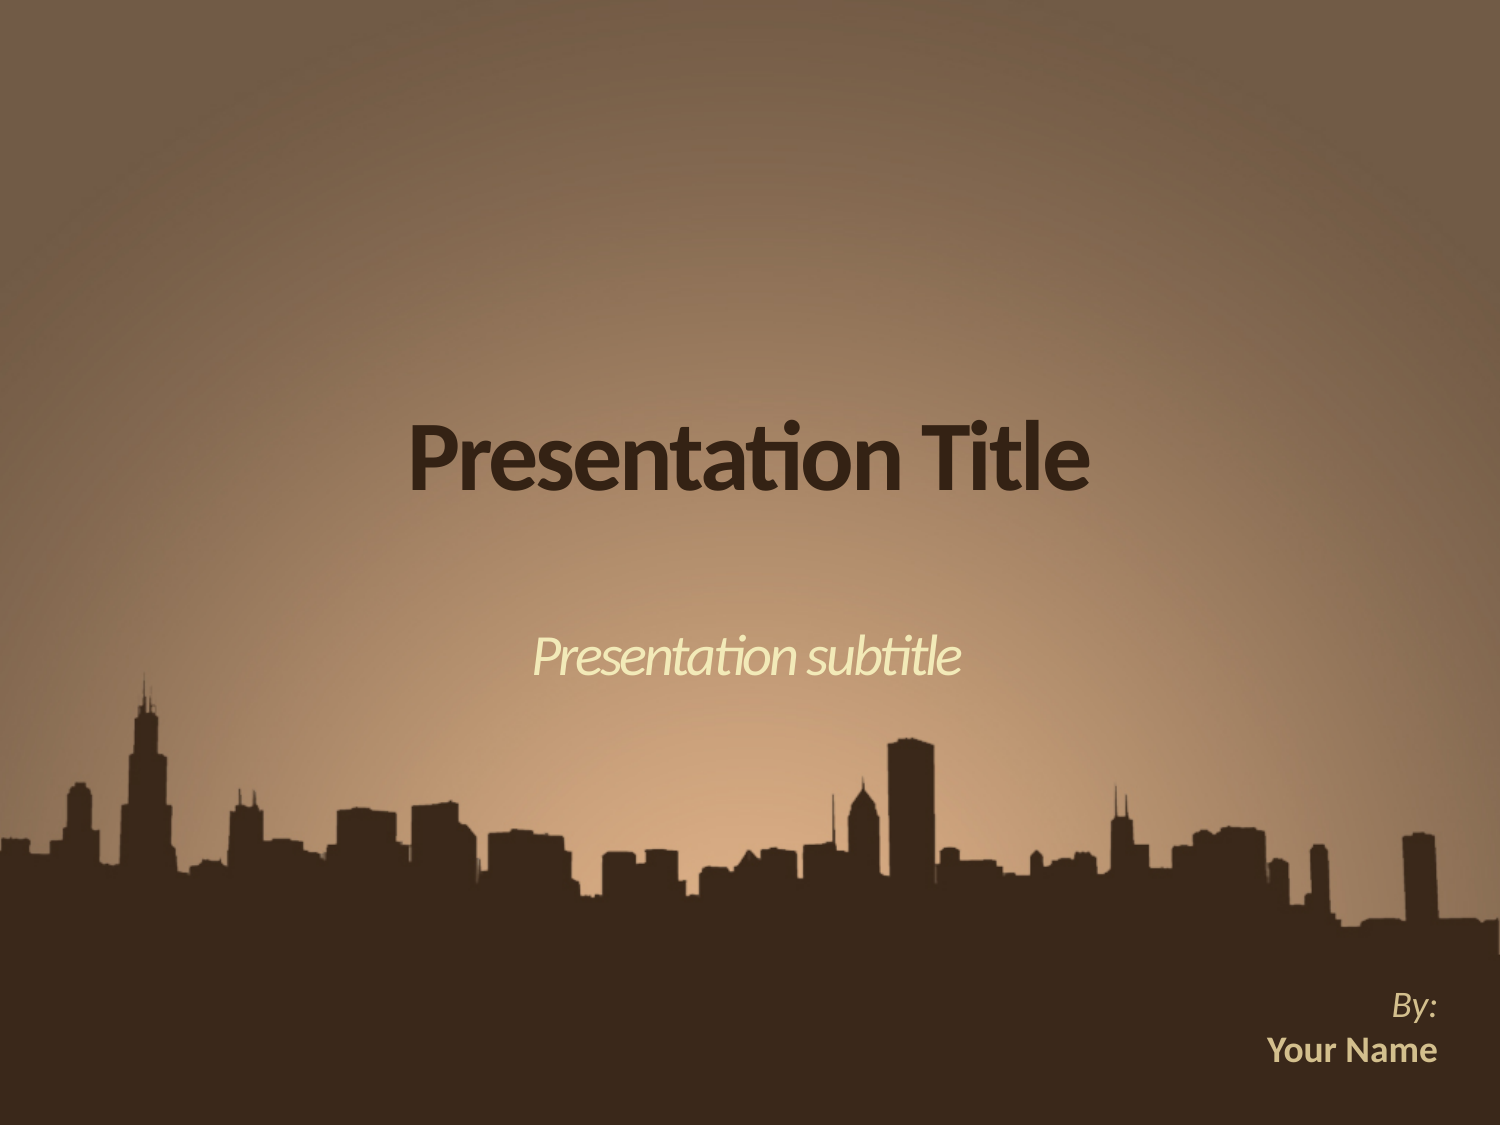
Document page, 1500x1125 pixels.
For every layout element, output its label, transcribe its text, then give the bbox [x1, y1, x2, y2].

subtitle Presentation subtitle [222, 609, 1273, 897]
picture [0, 0, 1500, 1125]
title Presentation Title [112, 349, 1388, 551]
text_box By: Your Name [855, 972, 1453, 1078]
